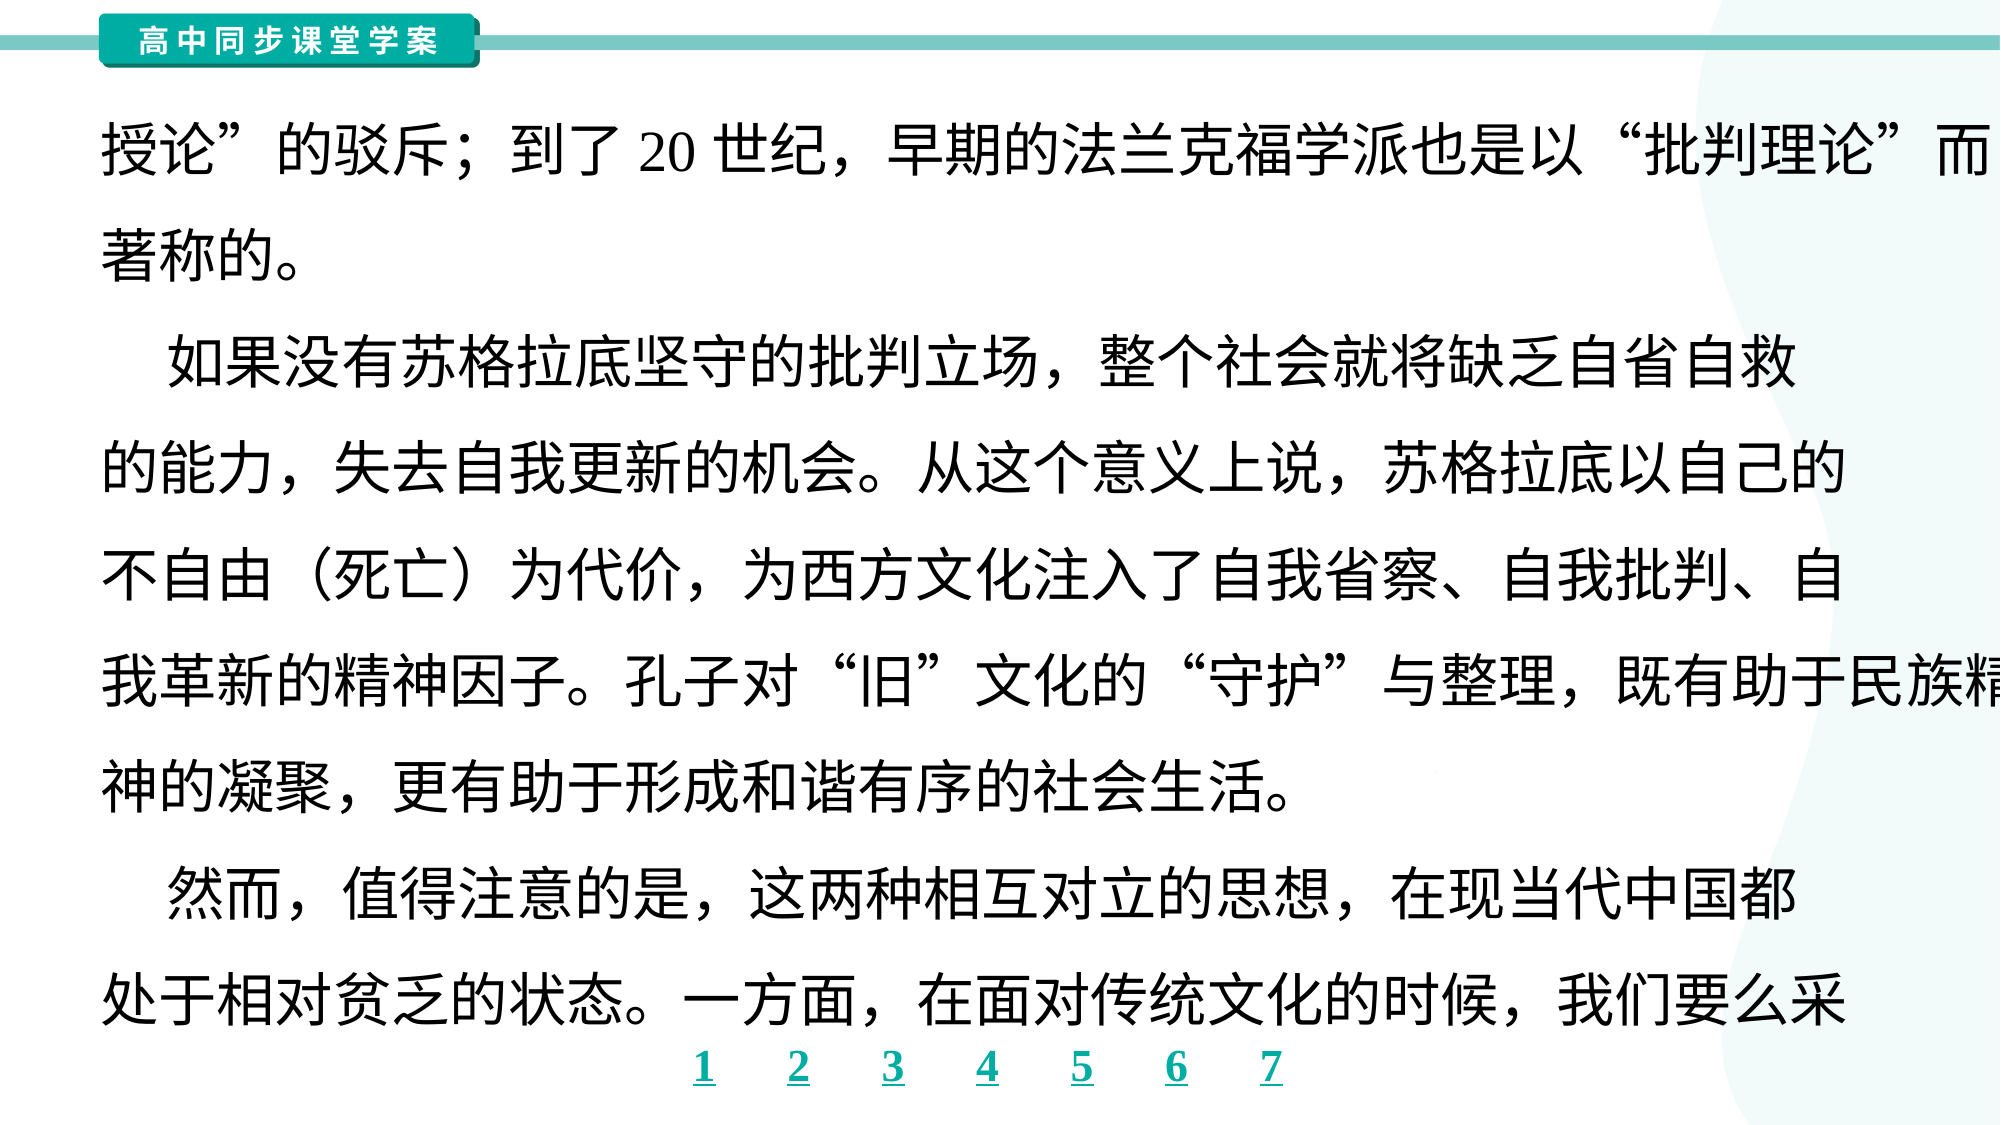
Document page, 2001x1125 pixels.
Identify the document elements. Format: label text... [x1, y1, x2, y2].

text_box 授论”的驳斥；到了20世纪，早期的法兰克福学派也是以“批判理论”而 著称的。 如果没有苏格拉底坚守的批判立场，整个社会就将缺乏自省自救 的能力，失去自我更新的机会。从这个意义上说，苏格拉底以自己的 不自由（死亡）为代价，为西方文化注入了自我省察、自我批判、自 我革新的精神因子。孔子对“旧”文化的“守护”与整理，既有助于民族精 神的凝聚，更有助于形成和谐有序的社会生活。 然而，值得注意的是，这两种相互对立的思想，在现当代中国都 处于相对贫乏的状态。一方面，在面对传统文化的时候，我们要么采 [100, 76, 1899, 1033]
picture [0, 0, 2000, 1125]
